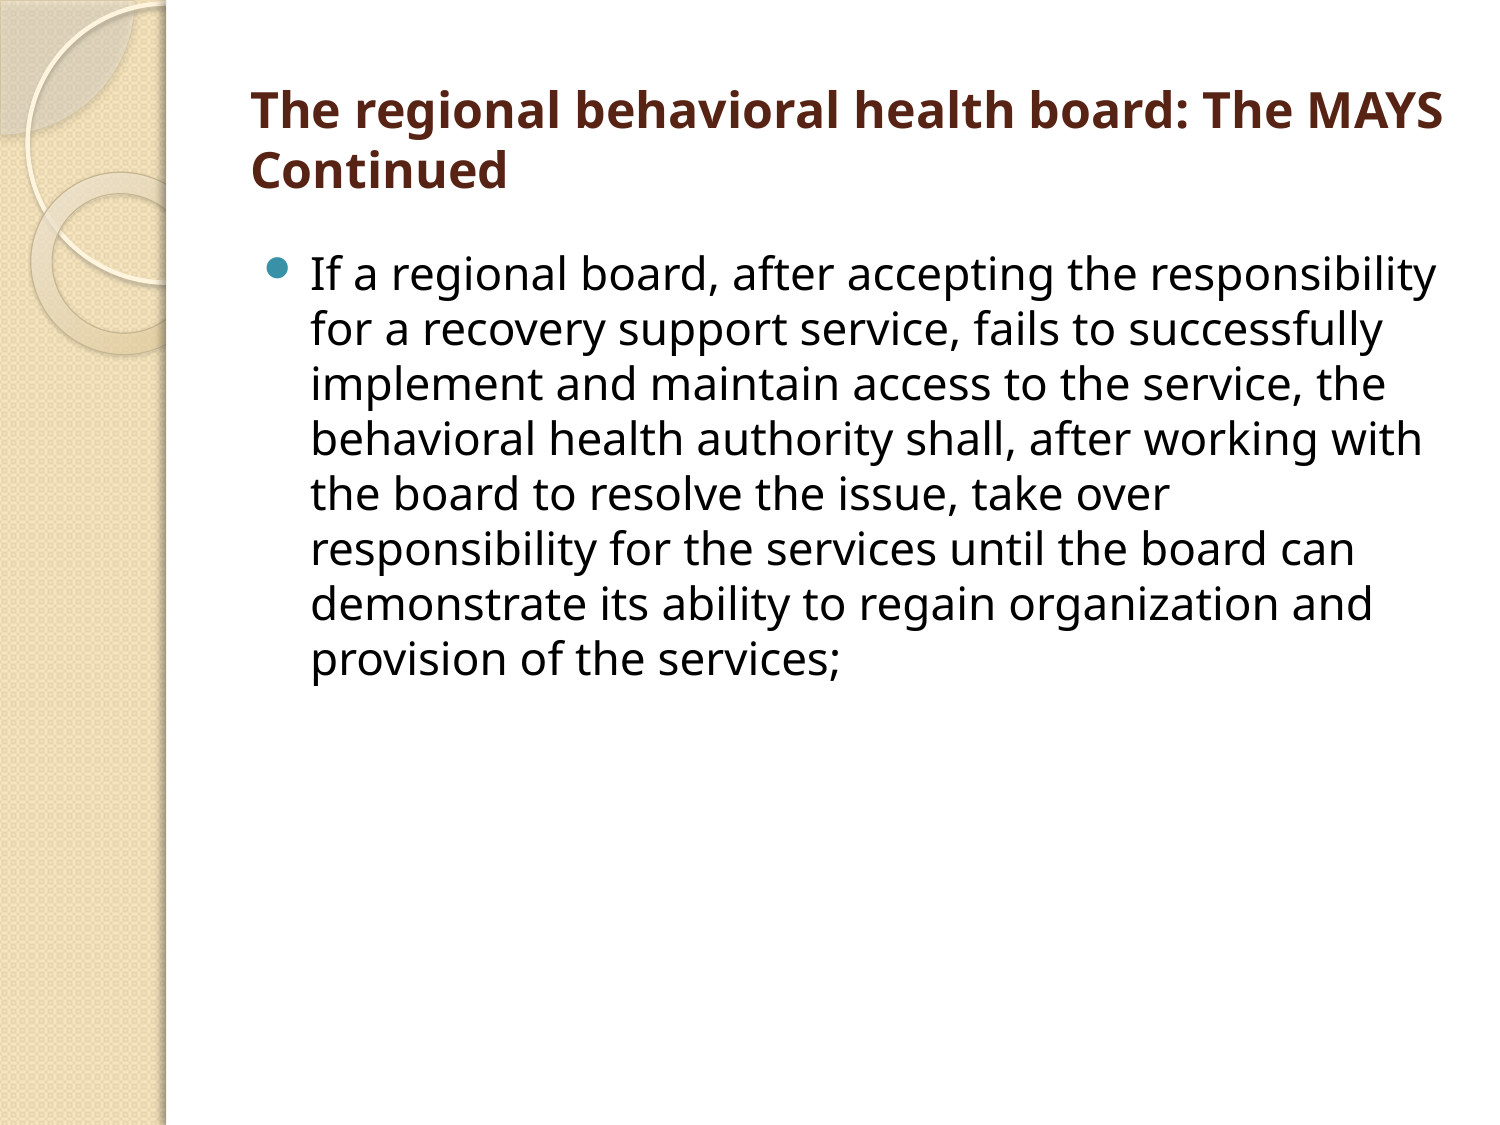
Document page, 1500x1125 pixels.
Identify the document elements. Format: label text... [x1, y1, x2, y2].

title The regional behavioral health board: The MAYS Continued [235, 45, 1466, 233]
list If a regional board, after accepting the responsibility for a recovery support service, fails to successfully implement and maintain access to the service, the behavioral health authority shall, after working with the board to resolve the issue, take over responsibility for the services until the board can demonstrate its ability to regain organization and provision of the services; [235, 237, 1466, 1025]
